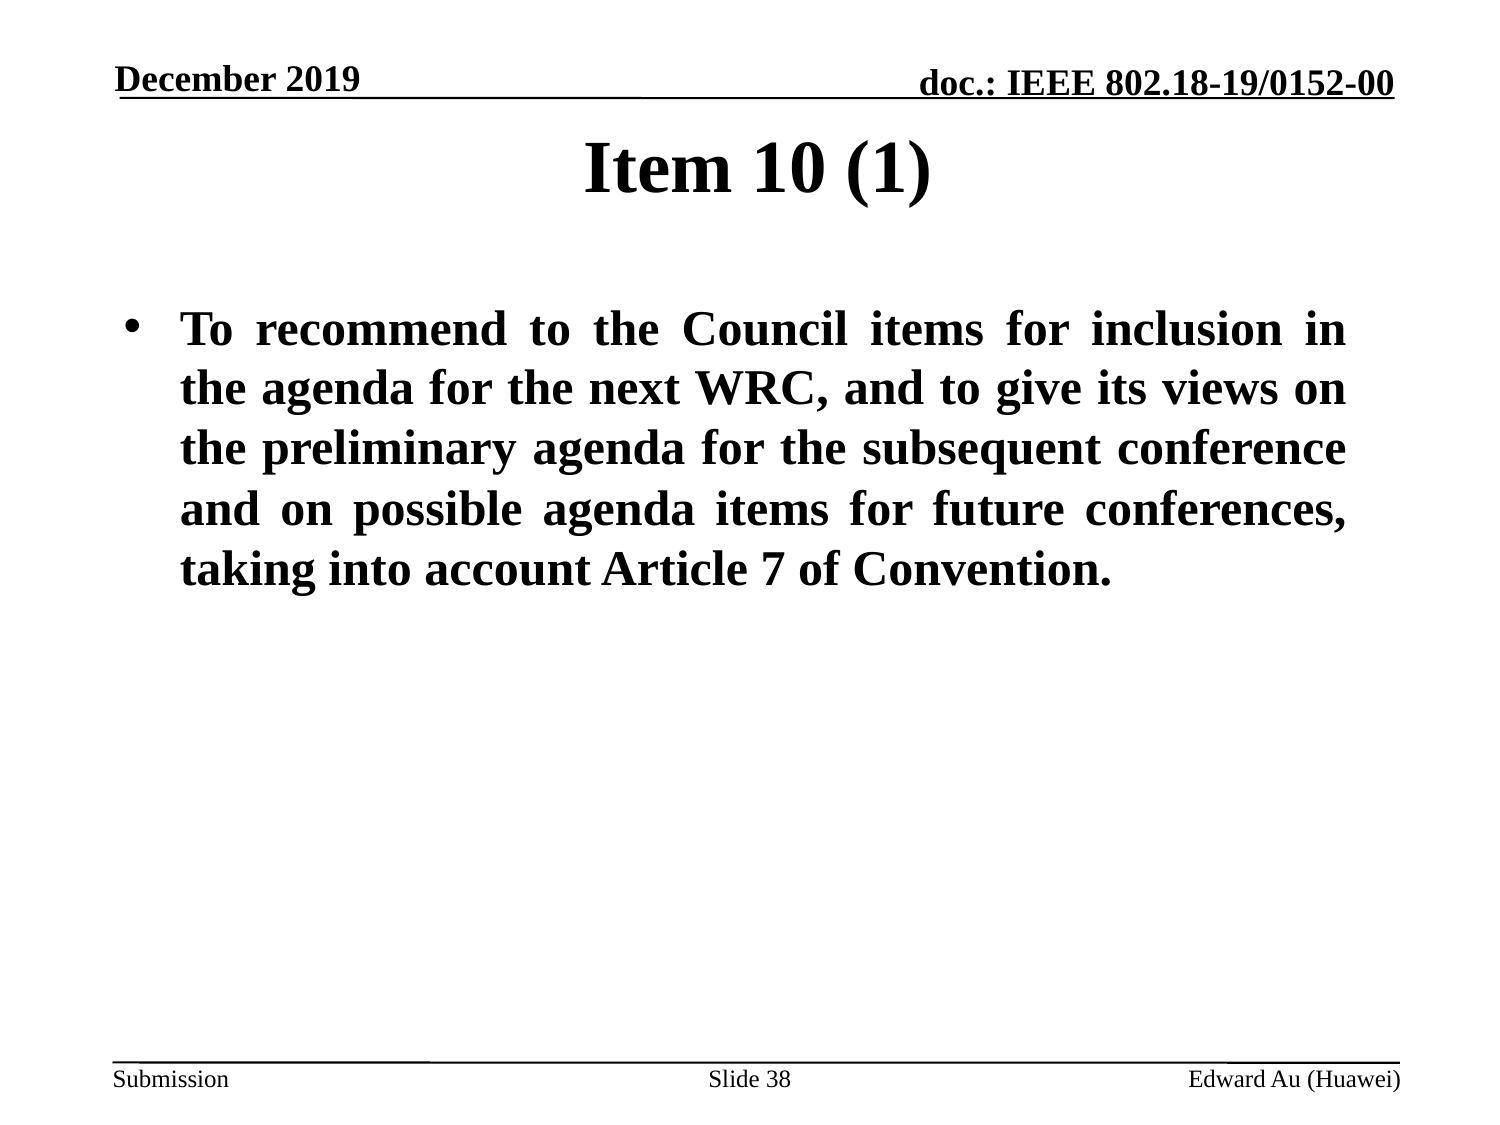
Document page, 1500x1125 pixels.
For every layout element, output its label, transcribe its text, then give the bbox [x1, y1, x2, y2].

footer Edward Au (Huawei) [902, 1061, 1402, 1093]
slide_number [114, 54, 493, 100]
slide_number Slide 38 [699, 1061, 800, 1123]
list To recommend to the Council items for inclusion in the agenda for the next WRC, and to give its views on the preliminary agenda for the subsequent conference and on possible agenda items for future conferences, taking into account Article 7 of Convention. [108, 287, 1363, 951]
title Item 10 (1) [120, 99, 1396, 226]
